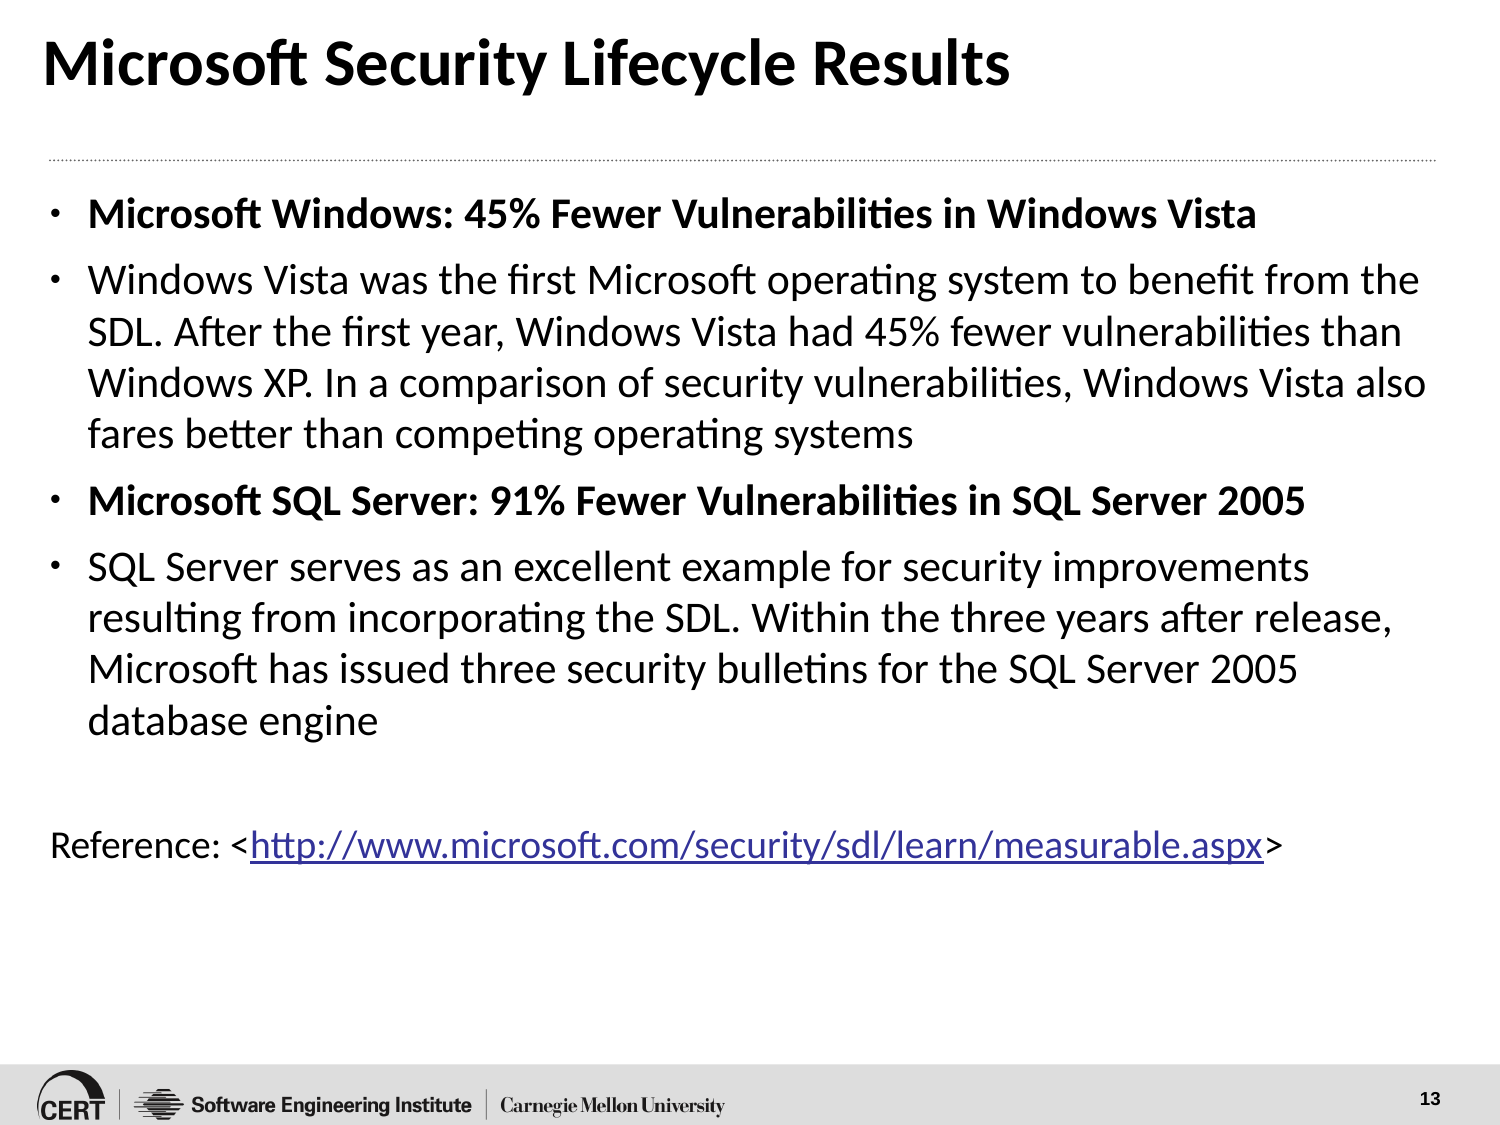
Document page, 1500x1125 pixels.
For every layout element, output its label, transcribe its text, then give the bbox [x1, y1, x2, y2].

picture [37, 1069, 725, 1122]
list Microsoft Windows: 45% Fewer Vulnerabilities in Windows Vista Windows Vista was the first Microsoft operating system to benefit from the SDL. After the first year, Windows Vista had 45% fewer vulnerabilities than Windows XP. In a comparison of security vulnerabilities, Windows Vista also fares better than competing operating systems Microsoft SQL Server: 91% Fewer Vulnerabilities in SQL Server 2005 SQL Server serves as an excellent example for security improvements resulting from incorporating the SDL. Within the three years after release, Microsoft has issued three security bulletins for the SQL Server 2005 database engine Reference: <http://www.microsoft.com/security/sdl/learn/measurable.aspx> [49, 187, 1438, 1001]
title Microsoft Security Lifecycle Results [42, 37, 1434, 155]
